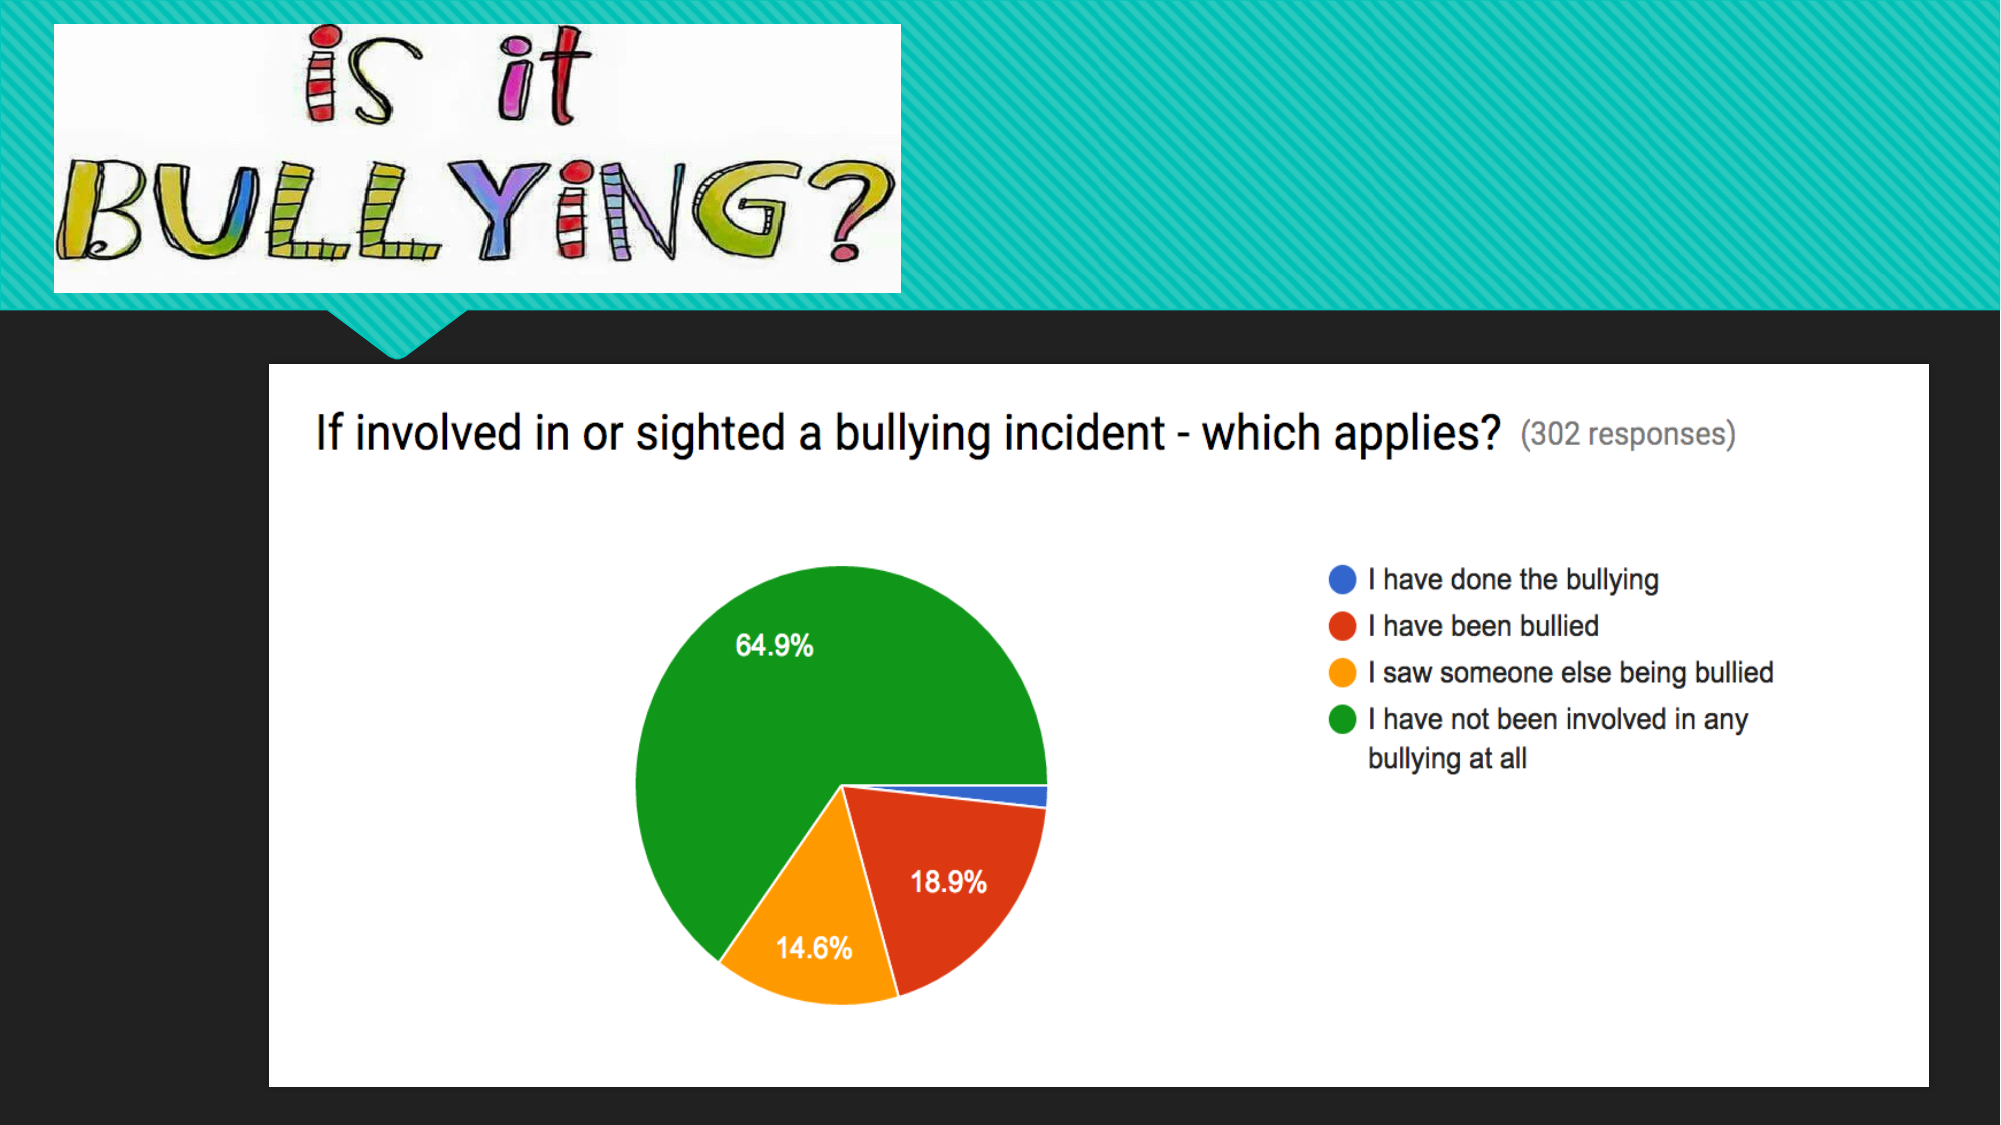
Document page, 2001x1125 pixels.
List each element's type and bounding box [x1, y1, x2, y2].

list [269, 364, 1929, 1087]
picture [54, 23, 901, 293]
